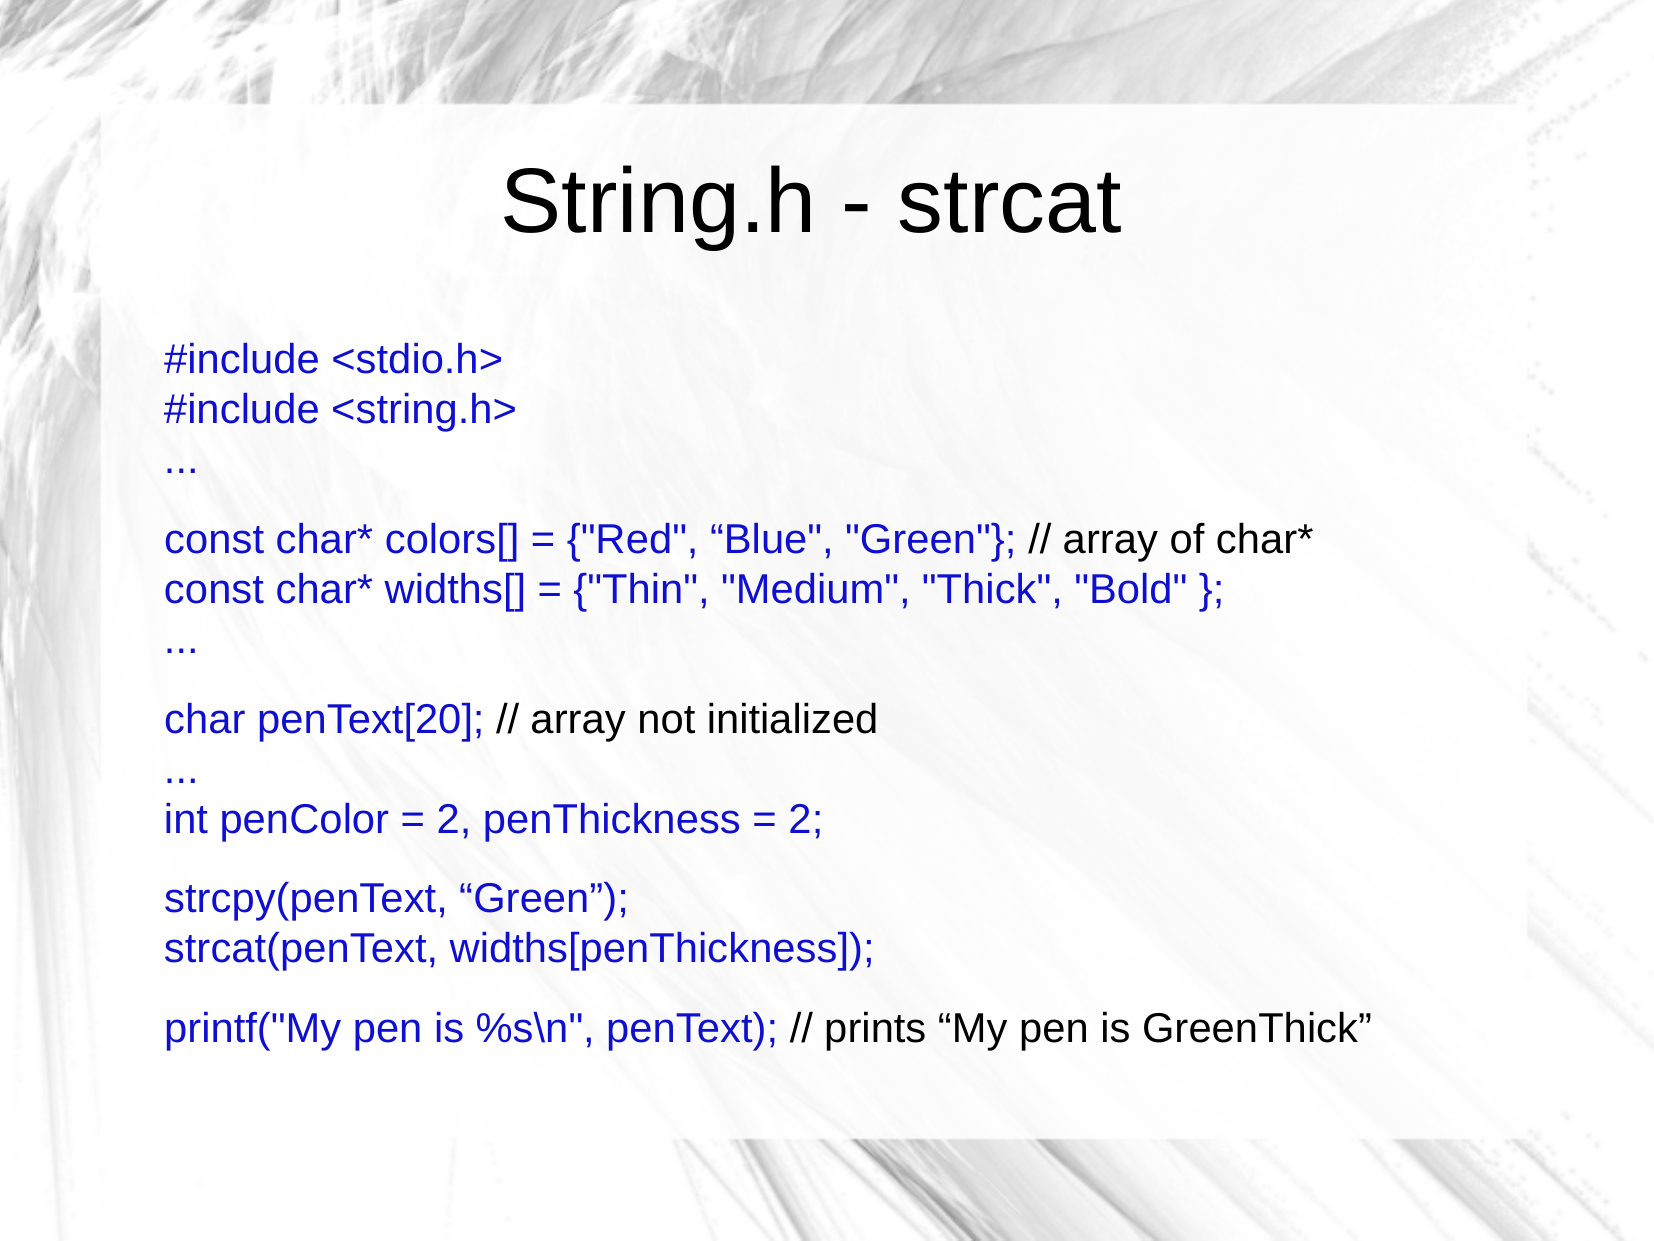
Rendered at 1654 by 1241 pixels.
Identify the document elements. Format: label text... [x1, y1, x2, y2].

list #include <stdio.h> #include <string.h> ... const char* colors[] = {"Red", “Blue", "Green"}; // array of char* const char* widths[] = {"Thin", "Medium", "Thick", "Bold" }; ... char penText[20]; // array not initialized ... int penColor = 2, penThickness = 2; strcpy(penText, “Green”); strcat(penText, widths[penThickness]); printf("My pen is %s\n", penText); // prints “My pen is GreenThick” [118, 332, 1571, 1121]
picture [0, 0, 1654, 1241]
title String.h - strcat [118, 93, 1506, 299]
